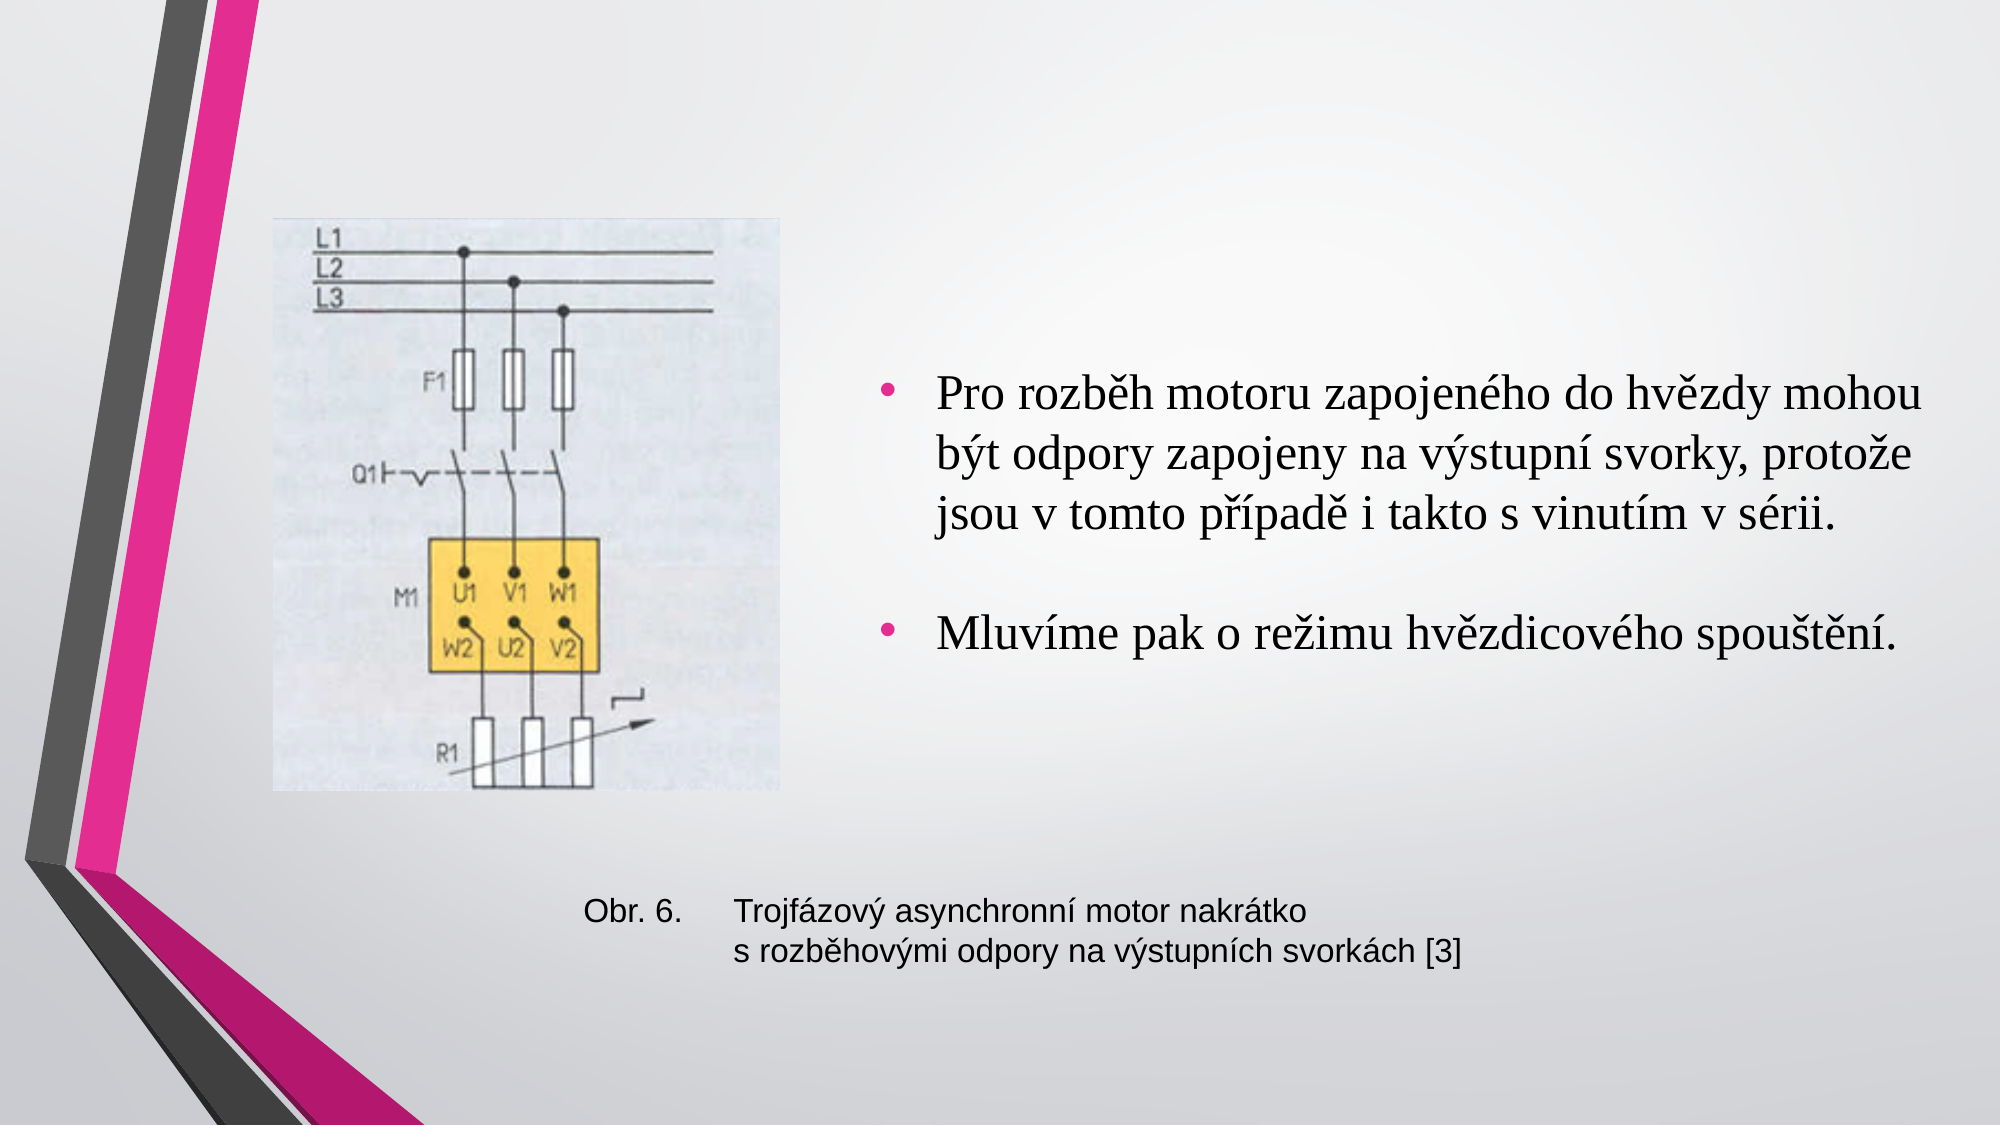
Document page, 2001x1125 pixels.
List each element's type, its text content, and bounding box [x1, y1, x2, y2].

picture [272, 218, 781, 791]
text_box Obr. 6. Trojfázový asynchronní motor nakrátko s rozběhovými odpory na výstupních svorkách [3] [568, 881, 1569, 977]
text_box Pro rozběh motoru zapojeného do hvězdy mohou být odpory zapojeny na výstupní svorky, protože jsou v tomto případě i takto s vinutím v sérii. Mluvíme pak o režimu hvězdicového spouštění. [791, 351, 1955, 712]
